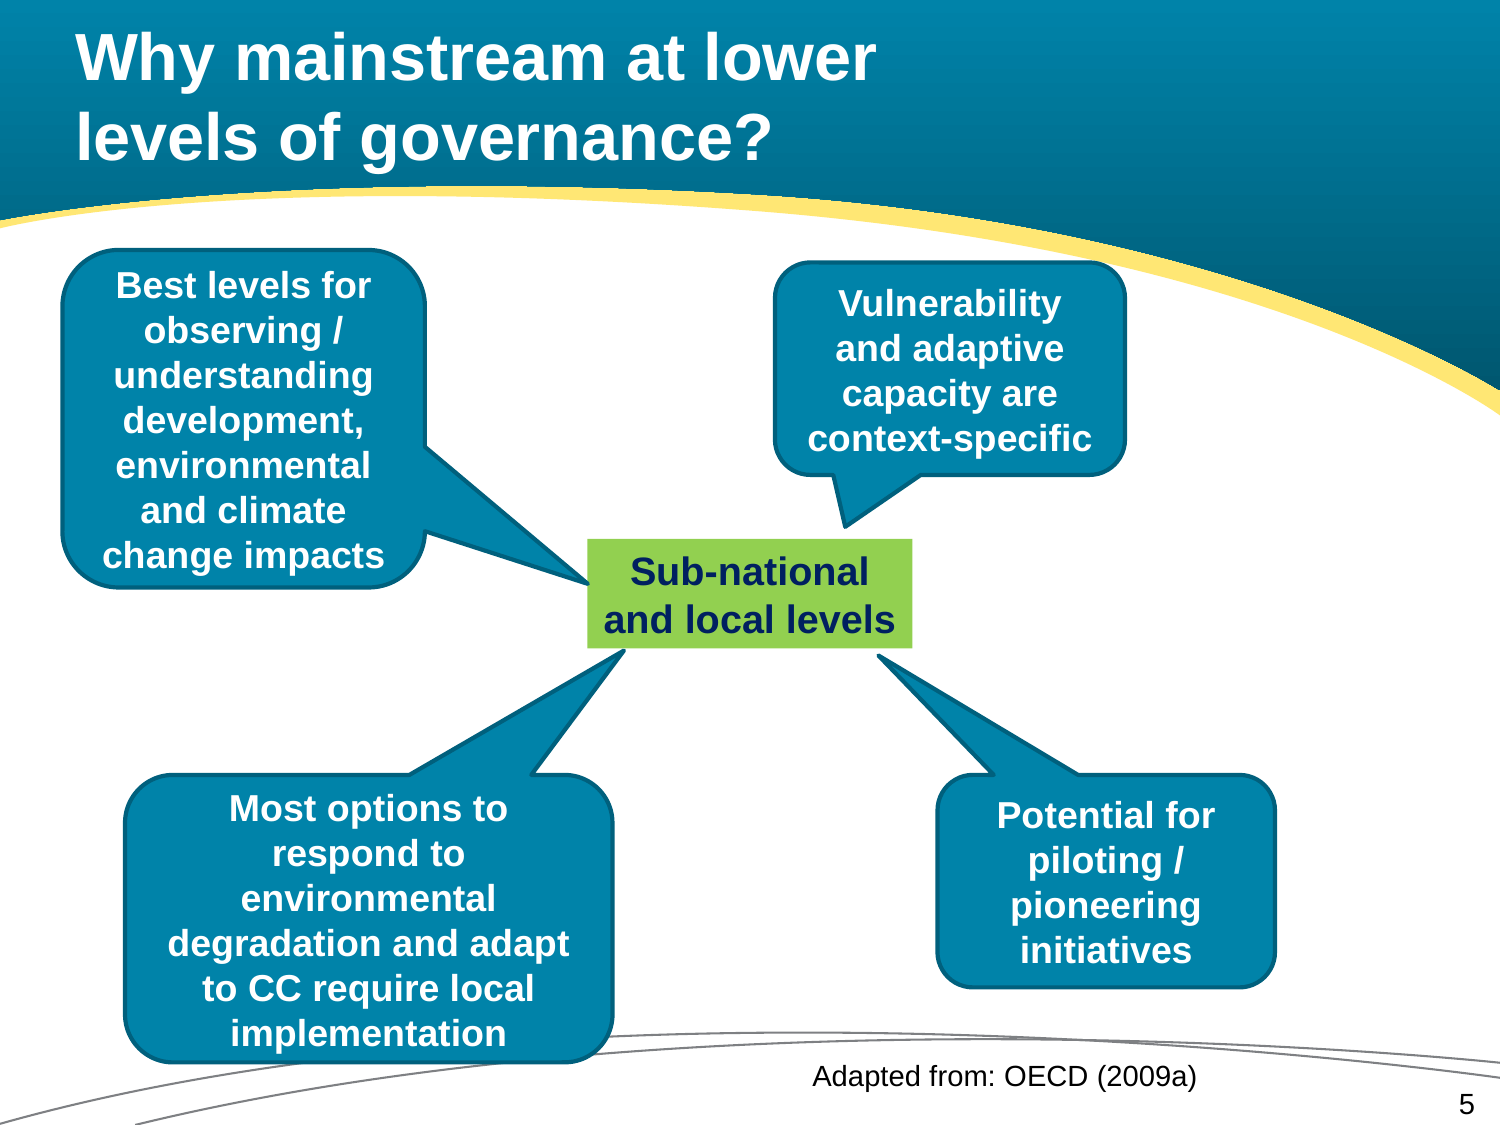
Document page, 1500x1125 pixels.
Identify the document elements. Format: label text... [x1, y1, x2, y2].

title Why mainstream at lower levels of governance? [74, 0, 1476, 188]
text_box Best levels for observing / understanding development, environmental and climate change impacts [60, 247, 590, 590]
text_box Potential for piloting / pioneering initiatives [876, 653, 1278, 990]
text_box Most options to respond to environmental degradation and adapt to CC require local implementation [122, 648, 626, 1065]
text_box Sub-national and local levels [587, 538, 913, 649]
text_box Vulnerability and adaptive capacity are context-specific [772, 260, 1128, 529]
slide_number 5 [1124, 1084, 1476, 1113]
text_box Adapted from: OECD (2009a) [712, 1049, 1213, 1100]
